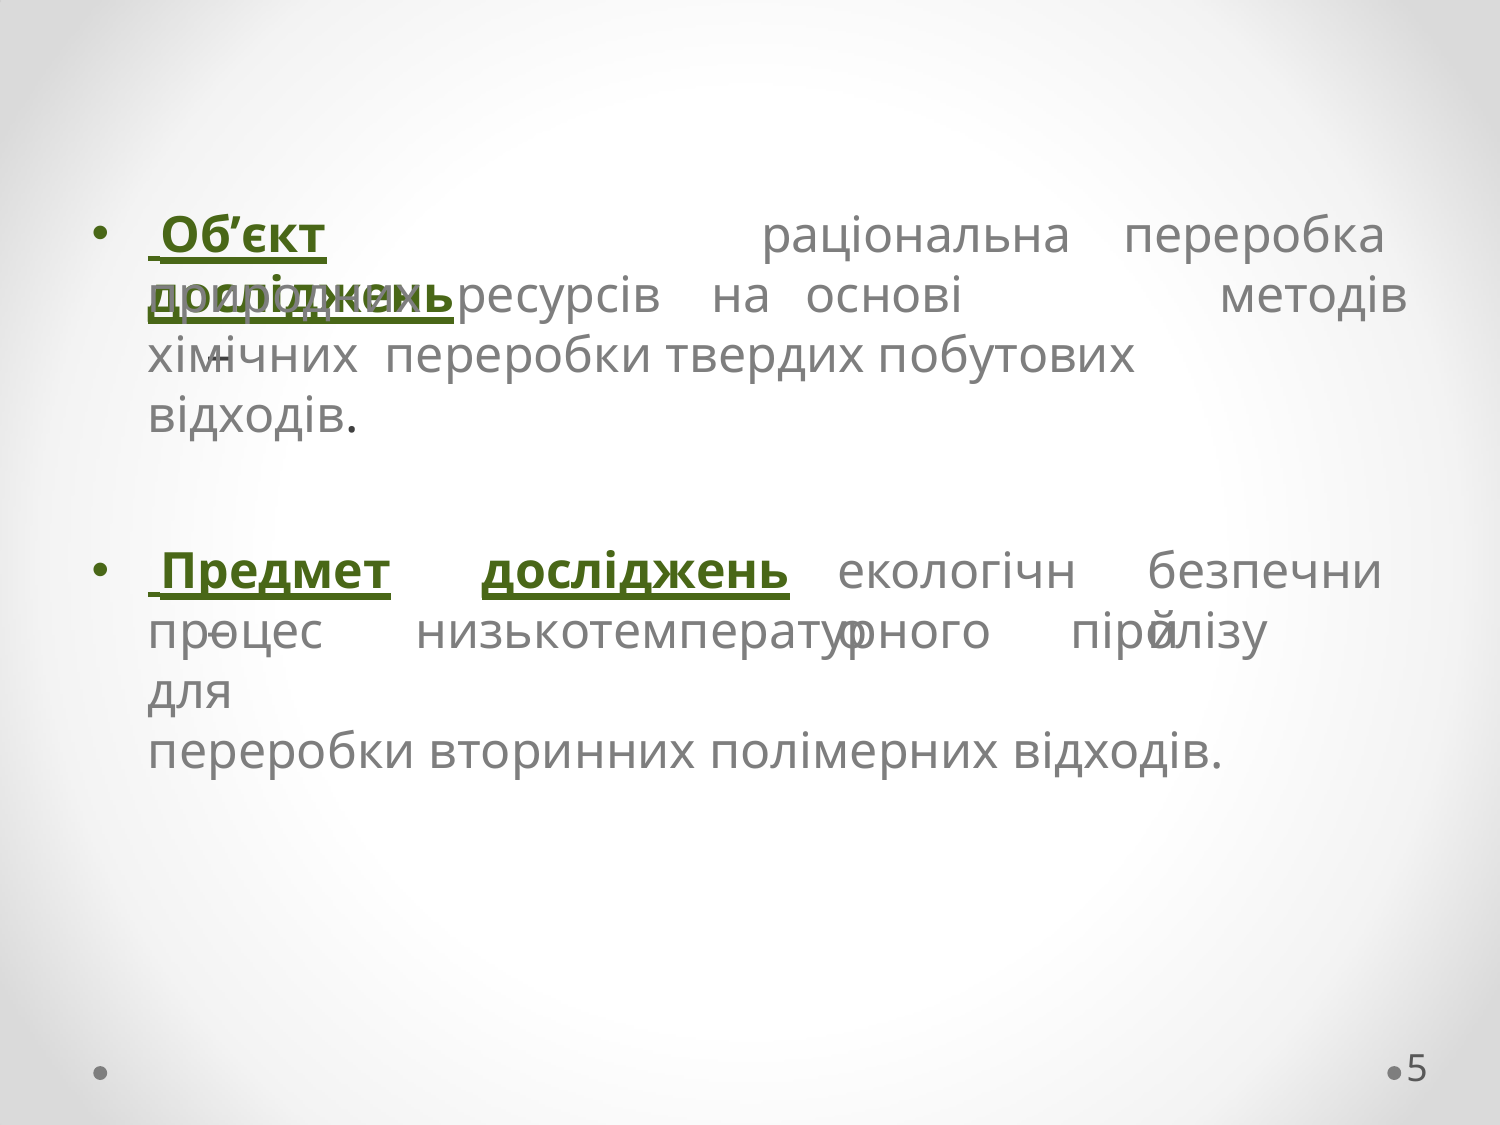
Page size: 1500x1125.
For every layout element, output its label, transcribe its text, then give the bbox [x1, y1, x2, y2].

text_box природних ресурсів на основі хімічних переробки твердих побутових відходів. [145, 262, 1192, 443]
text_box екологічно [835, 538, 1105, 598]
text_box Предмет досліджень – [89, 538, 794, 659]
text_box методів [1217, 262, 1414, 323]
text_box процес низькотемпературного піролізу для переробки вторинних полімерних відходів. [145, 598, 1415, 779]
text_box раціональна [758, 202, 1087, 262]
text_box переробка [1120, 202, 1414, 263]
text_box безпечний [1145, 538, 1414, 598]
text_box Об’єкт досліджень – [89, 202, 724, 383]
picture [0, 0, 1500, 1125]
slide_number 2 [1402, 1054, 1458, 1125]
